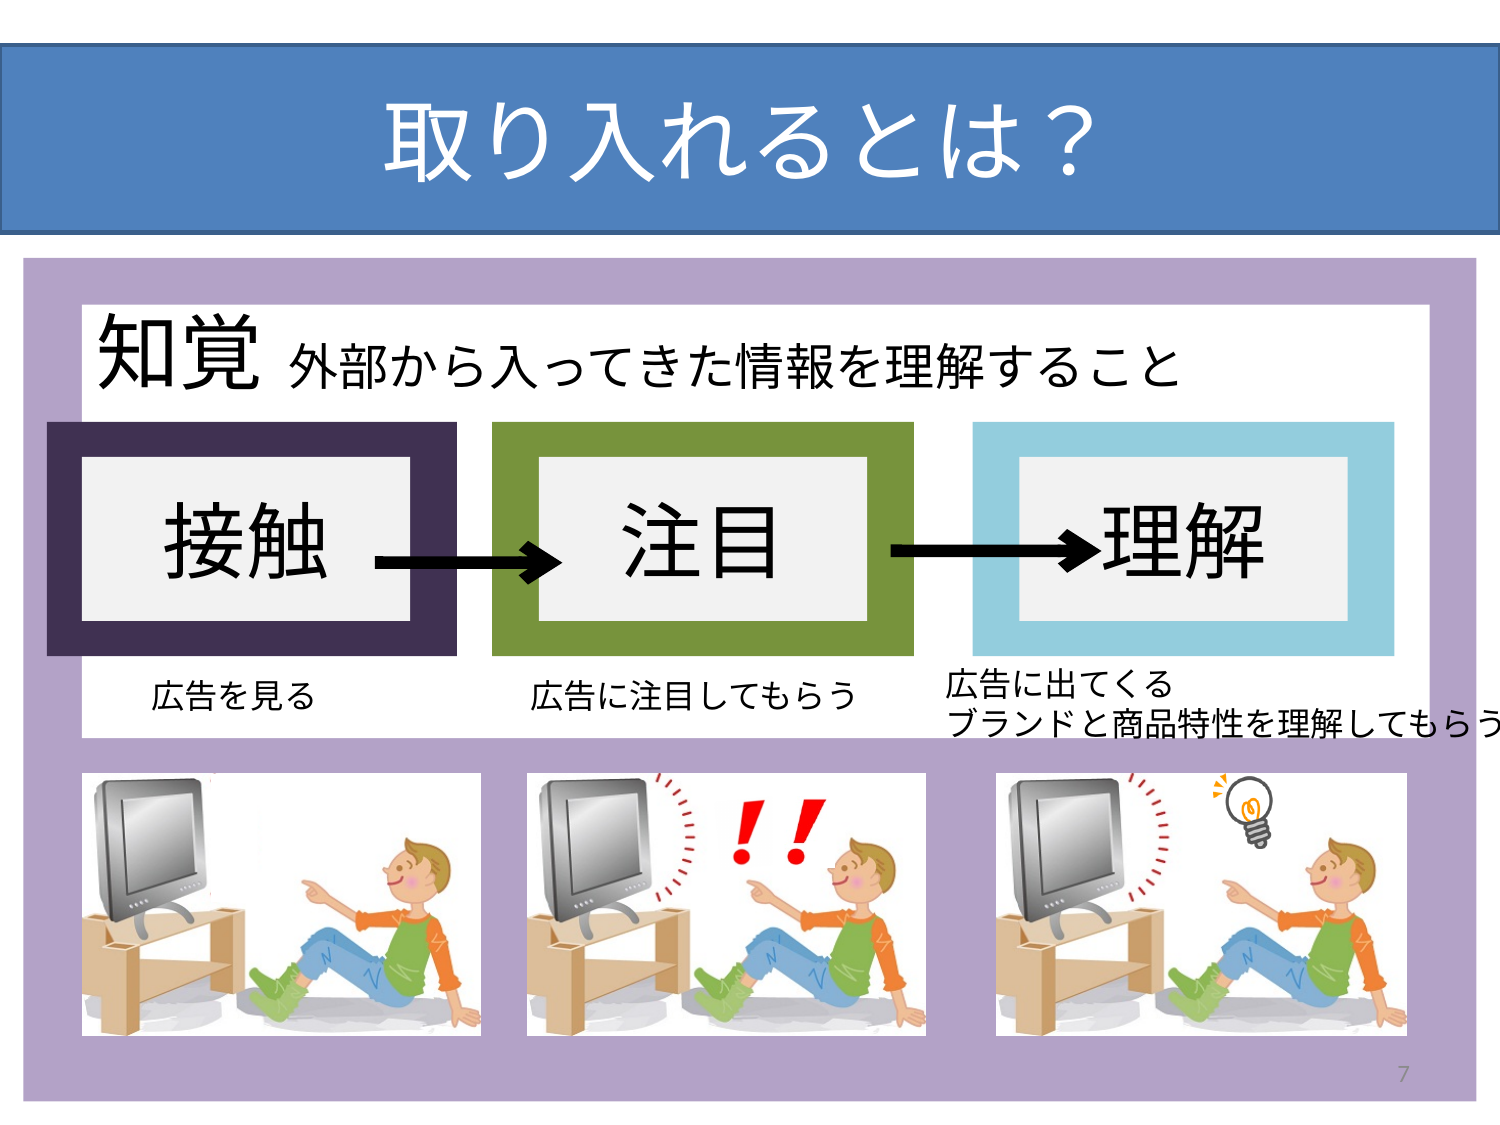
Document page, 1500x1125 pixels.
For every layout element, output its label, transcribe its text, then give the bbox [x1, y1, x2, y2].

title 取り入れるとは？ [0, 43, 1500, 235]
text_box [21, 256, 1479, 1104]
text_box 広告に出てくる ブランドと商品特性を理解してもらう [930, 656, 1500, 751]
text_box [80, 559, 970, 740]
text_box 接触 [80, 455, 412, 623]
picture [995, 773, 1407, 1036]
picture [81, 773, 481, 1036]
text_box 知覚 [81, 292, 340, 408]
text_box 理解 [1017, 455, 1350, 623]
text_box 広告を見る [70, 667, 399, 723]
text_box [80, 303, 1432, 656]
slide_number 7 [1074, 1042, 1425, 1103]
text_box [970, 420, 1397, 656]
text_box 接触 [45, 420, 459, 658]
text_box 注目 [537, 455, 869, 623]
text_box [490, 420, 916, 658]
picture [527, 773, 927, 1036]
text_box 広告に注目してもらう [515, 667, 875, 723]
text_box 外部から入ってきた情報を理解すること [274, 328, 1200, 403]
